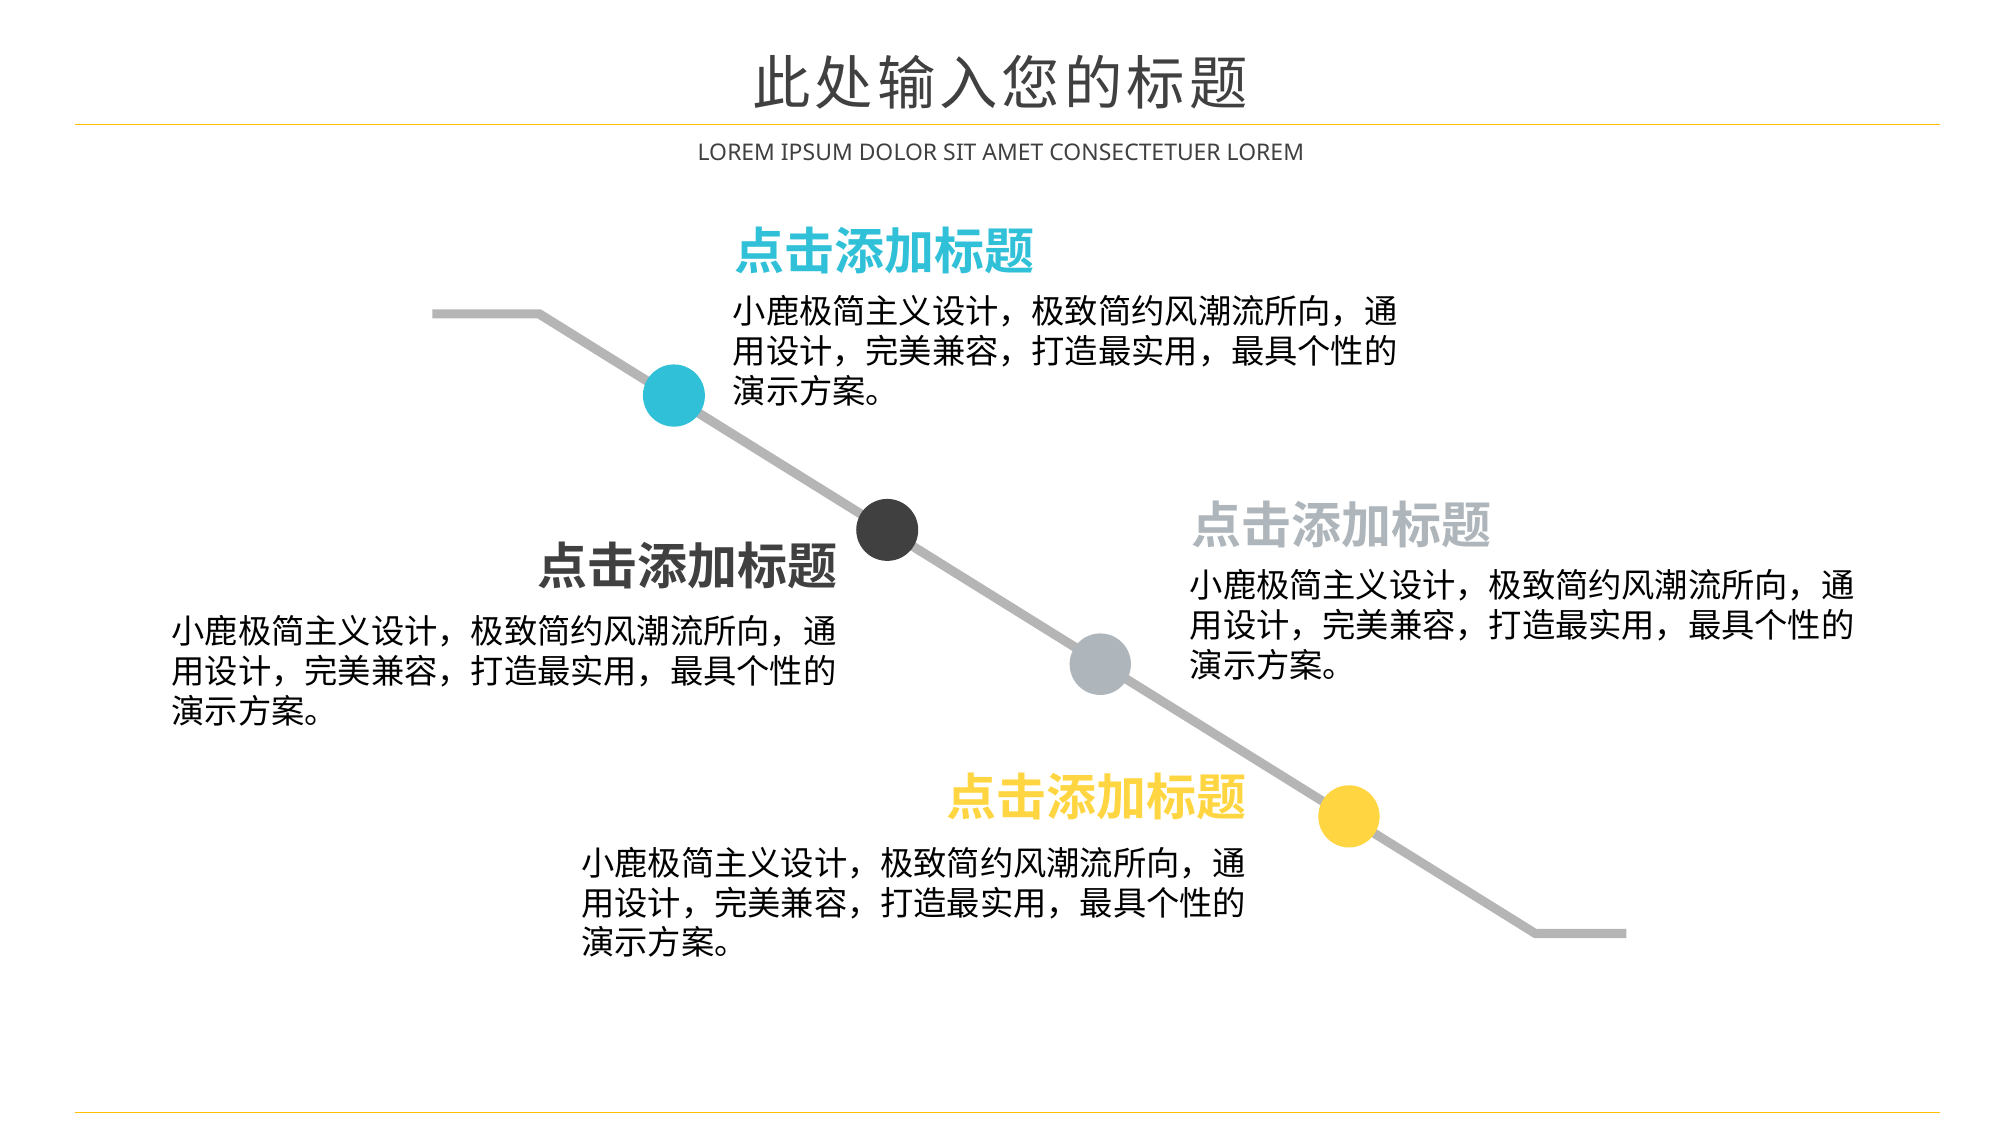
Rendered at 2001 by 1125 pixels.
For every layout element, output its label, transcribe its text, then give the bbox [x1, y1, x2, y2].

text_box 点击添加标题 [521, 526, 853, 602]
text_box LOREM IPSUM DOLOR SIT AMET CONSECTETUER LOREM [660, 130, 1342, 173]
text_box 小鹿极简主义设计，极致简约风潮流所向，通用设计，完美兼容，打造最实用，最具个性的演示方案。 [1175, 556, 1874, 691]
text_box 点击添加标题 [931, 758, 1262, 834]
text_box [697, 409, 863, 518]
text_box 小鹿极简主义设计，极致简约风潮流所向，通用设计，完美兼容，打造最实用，最具个性的演示方案。 [157, 603, 857, 738]
text_box [642, 364, 705, 427]
text_box 此处输入您的标题 [669, 39, 1331, 124]
text_box [856, 498, 919, 561]
text_box [1372, 829, 1627, 939]
text_box 点击添加标题 [1176, 485, 1507, 561]
text_box 小鹿极简主义设计，极致简约风潮流所向，通用设计，完美兼容，打造最实用，最具个性的演示方案。 [566, 834, 1266, 970]
text_box 小鹿极简主义设计，极致简约风潮流所向，通用设计，完美兼容，打造最实用，最具个性的演示方案。 [718, 283, 1418, 418]
text_box [911, 542, 1078, 651]
text_box 点击添加标题 [719, 212, 1050, 288]
text_box [1318, 785, 1380, 848]
text_box [432, 309, 649, 385]
text_box [1125, 675, 1325, 805]
text_box [1069, 633, 1131, 695]
